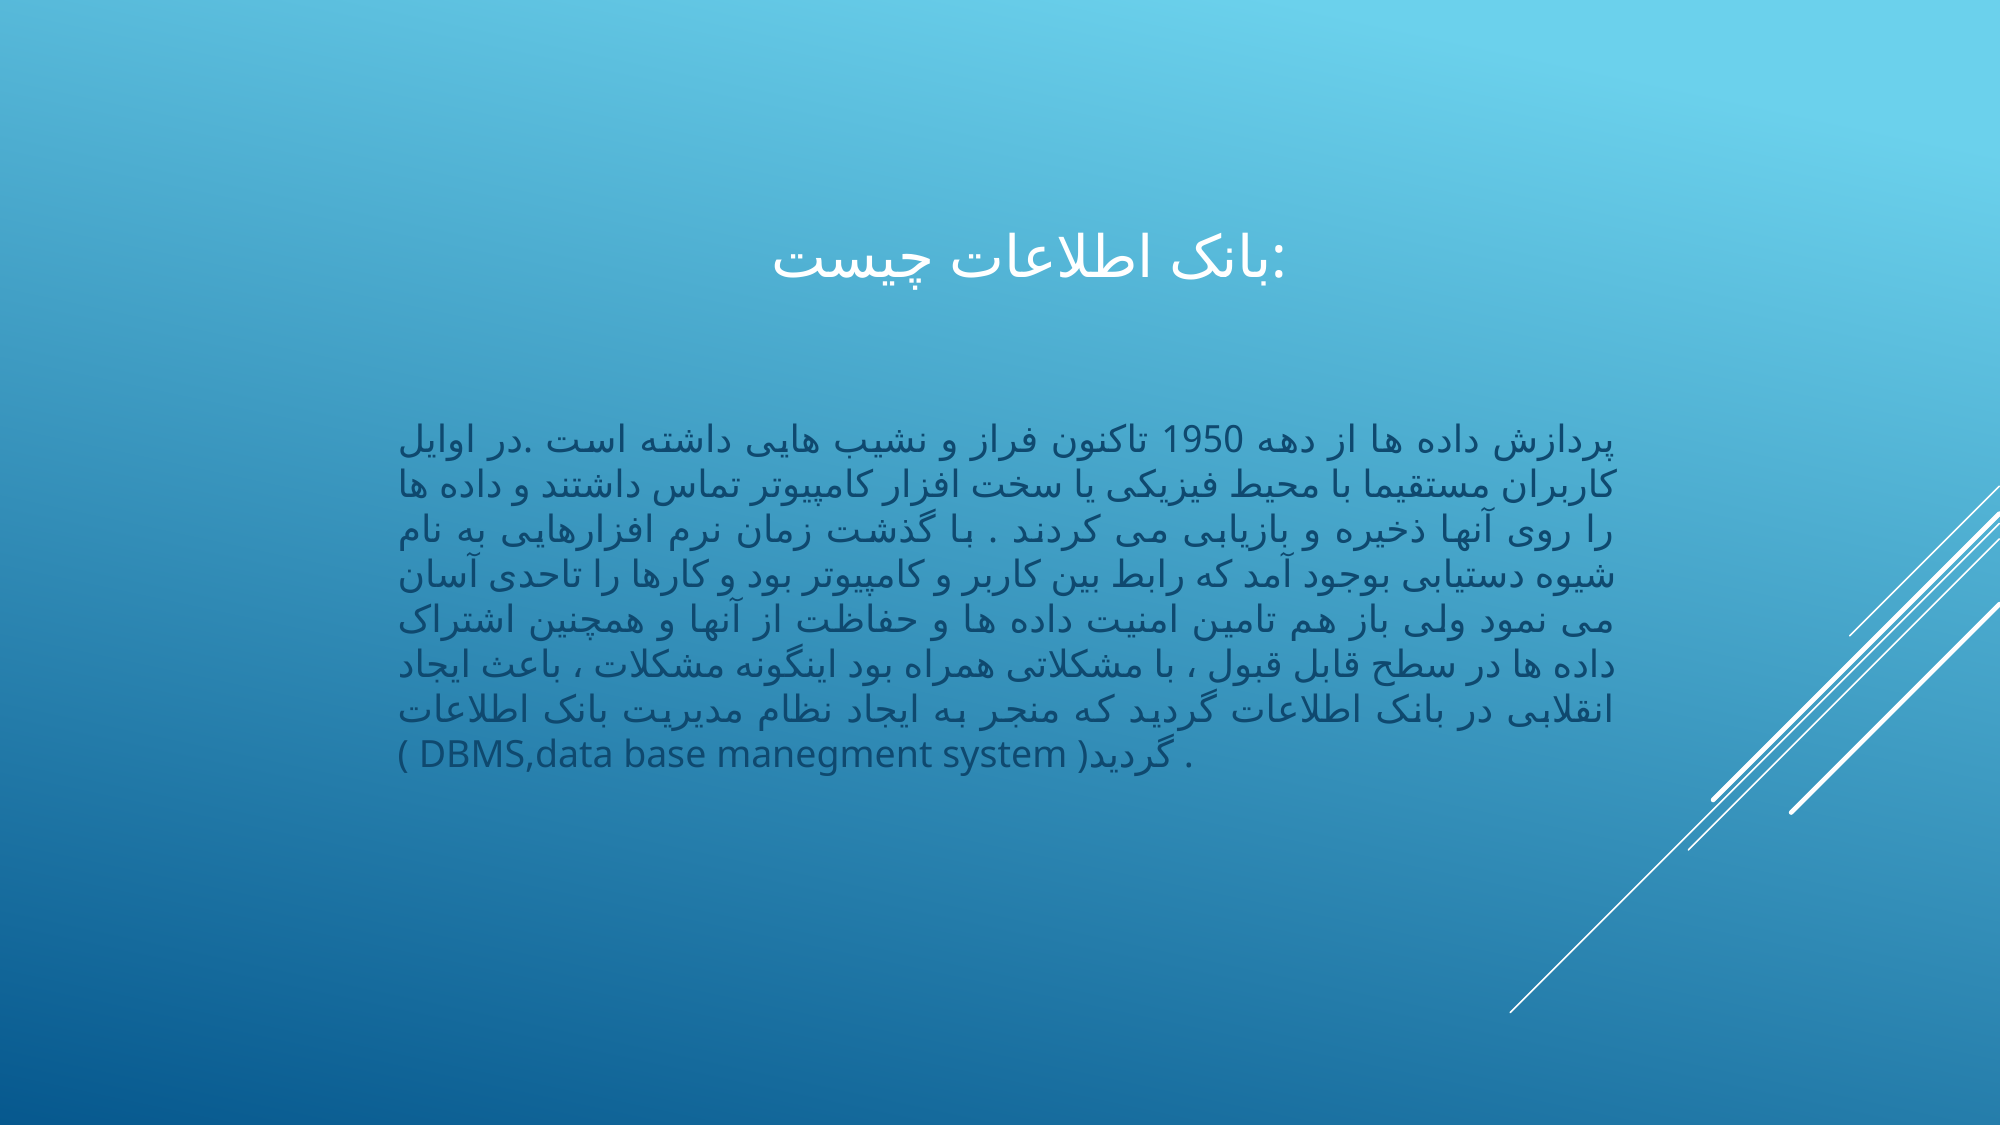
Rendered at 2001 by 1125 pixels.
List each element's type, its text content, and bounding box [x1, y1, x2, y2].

list پردازش داده ها از دهه 1950 تاکنون فراز و نشیب هایی داشته است .در اوایل کاربران مستقیما با محیط فیزیکی یا سخت افزار کامپیوتر تماس داشتند و داده ها را روی آنها ذخیره و بازیابی می کردند . با گذشت زمان نرم افزارهایی به نام شیوه دستیابی بوجود آمد که رابط بین کاربر و کامپیوتر بود و کارها را تاحدی آسان می نمود ولی باز هم تامین امنیت داده ها و حفاظت از آنها و همچنین اشتراک داده ها در سطح قابل قبول ، با مشکلاتی همراه بود اینگونه مشکلات ، باعث ایجاد انقلابی در بانک اطلاعات گردید که منجر به ایجاد نظام مدیریت بانک اطلاعات ( DBMS,data base manegment system )گردید . [232, 298, 1633, 892]
title بانک اطلاعات چیست: [756, 185, 2000, 413]
